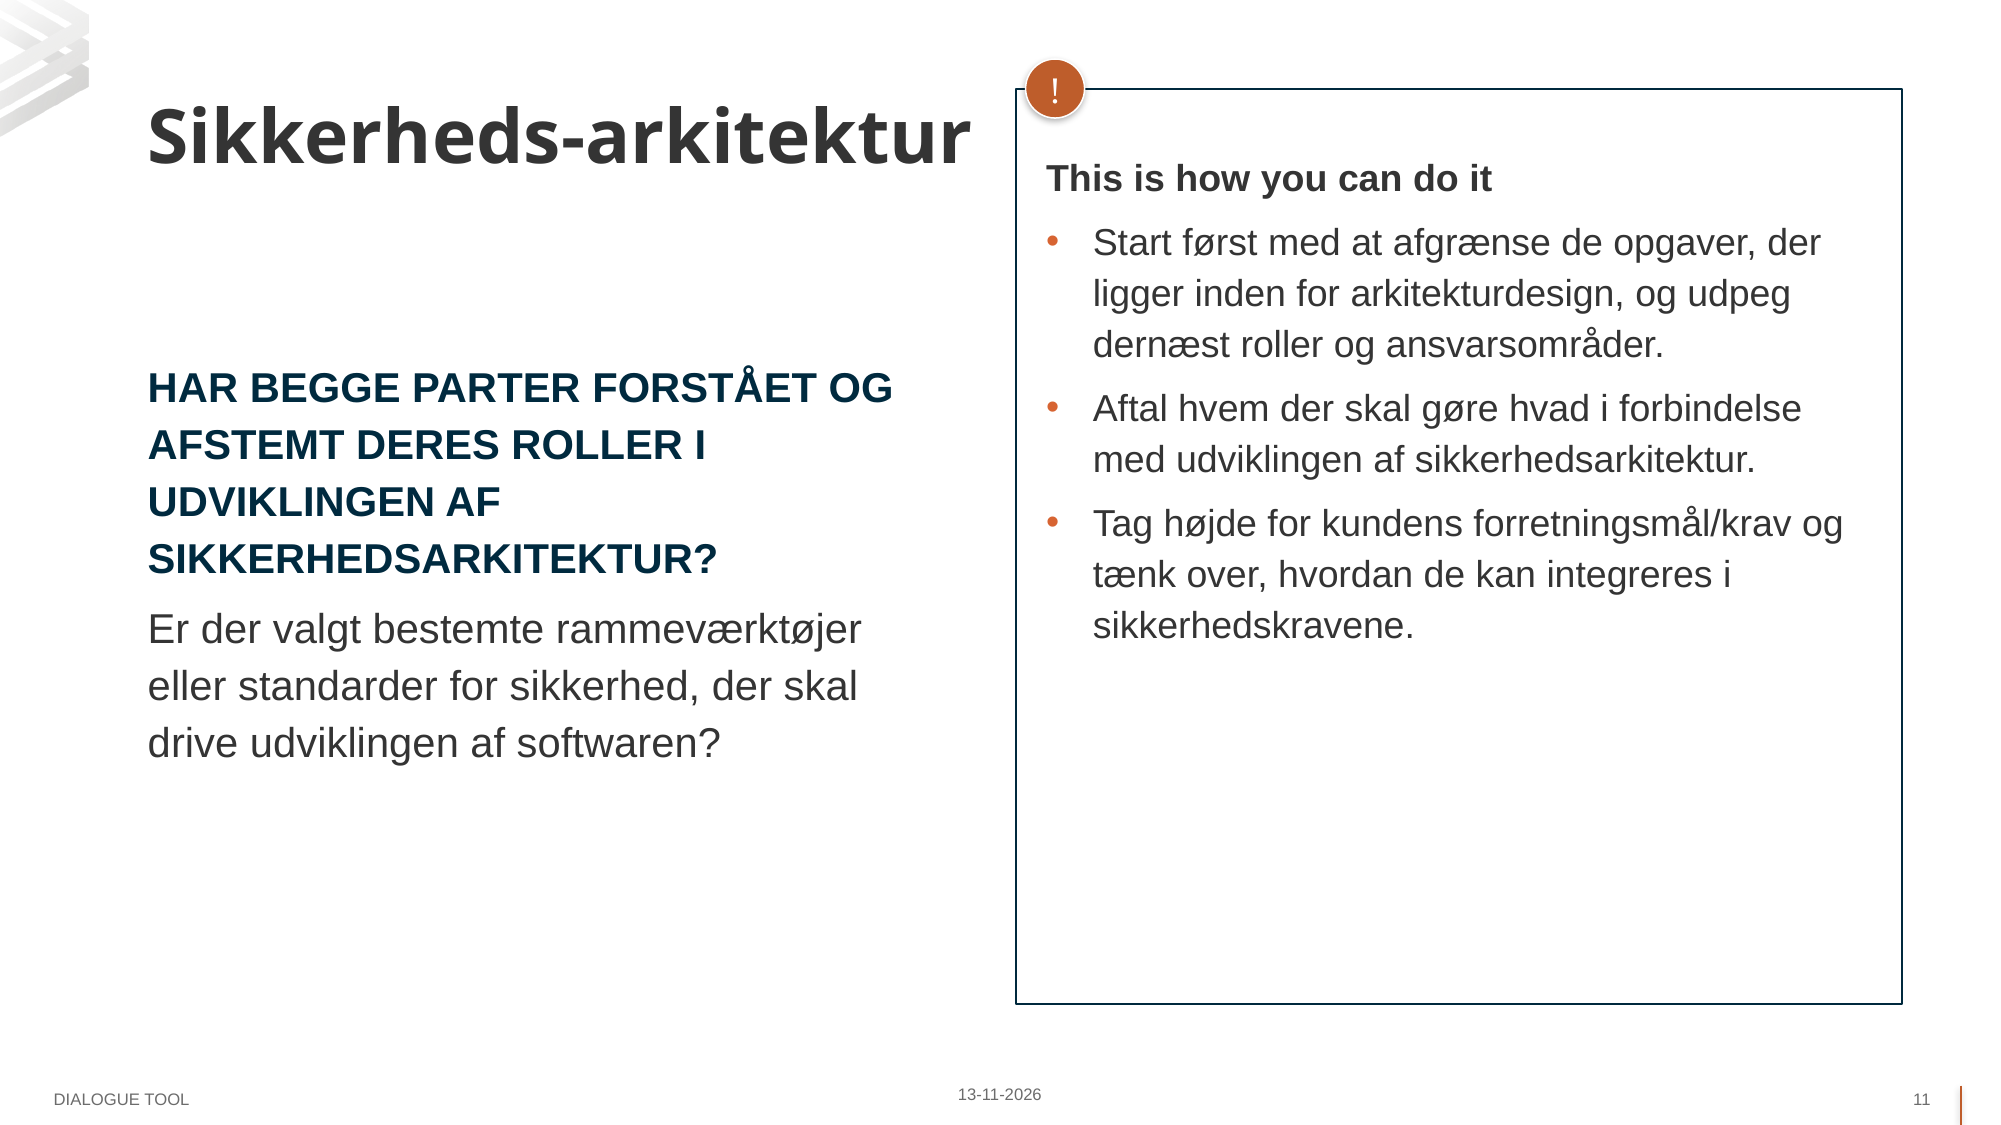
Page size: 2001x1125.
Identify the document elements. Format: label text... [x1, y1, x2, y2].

list This is how you can do it Start først med at afgrænse de opgaver, der ligger inden for arkitekturdesign, og udpeg dernæst roller og ansvarsområder. Aftal hvem der skal gøre hvad i forbindelse med udviklingen af sikkerhedsarkitektur. Tag højde for kundens forretningsmål/krav og tænk over, hvordan de kan integreres i sikkerhedskravene. [1015, 88, 1903, 1005]
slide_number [793, 1076, 1207, 1112]
text_box ! [1024, 58, 1086, 119]
picture [0, 0, 89, 182]
list Har begge parter forstået og afstemt deres roller i udviklingen af sikkerhedsarkitektur? Er der valgt bestemte rammeværktøjer eller standarder for sikkerhed, der skal drive udviklingen af softwaren? [147, 354, 945, 991]
footer DIALOGUE TOOL [38, 1081, 326, 1112]
slide_number 11 [1852, 1081, 1946, 1112]
title Sikkerheds-arkitektur [147, 88, 984, 271]
